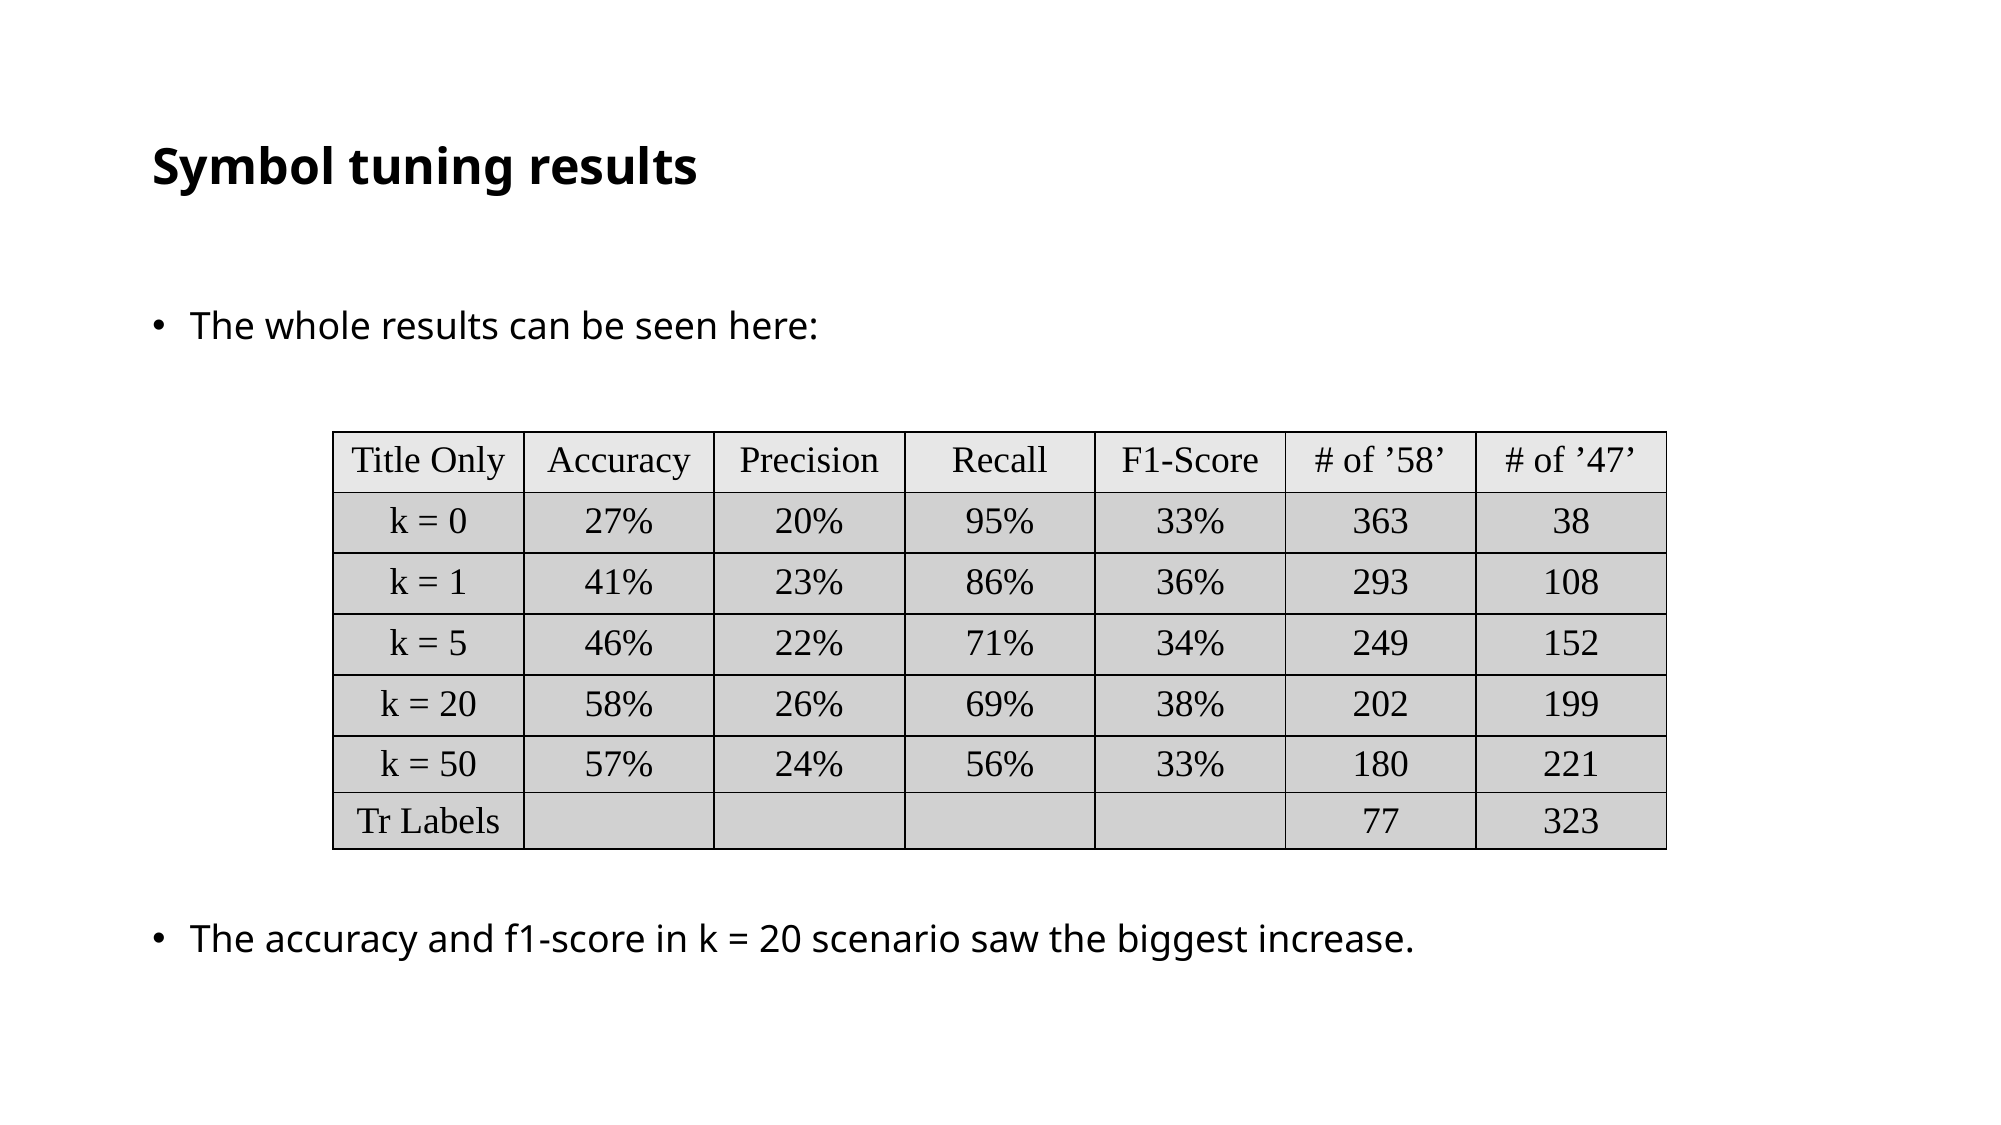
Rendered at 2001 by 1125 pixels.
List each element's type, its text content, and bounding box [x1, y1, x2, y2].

table_header Recall [906, 433, 1094, 492]
table_header Precision [715, 433, 904, 492]
table_cell 36% [1096, 554, 1285, 613]
list The whole results can be seen here: The accuracy and f1-score in k = 20 scenario saw the biggest increase. [137, 299, 1863, 1014]
table_cell 33% [1096, 737, 1285, 792]
table_cell Tr Labels [334, 793, 523, 848]
table_cell 221 [1477, 737, 1666, 792]
table_cell [906, 793, 1094, 848]
table_cell 199 [1477, 676, 1666, 735]
table_cell 46% [525, 615, 713, 674]
table_cell 152 [1477, 615, 1666, 674]
table_cell [715, 793, 904, 848]
table_cell 108 [1477, 554, 1666, 613]
table_cell 249 [1286, 615, 1475, 674]
table_cell [525, 793, 713, 848]
table_cell 77 [1286, 793, 1475, 848]
table_header Title Only [334, 433, 523, 492]
table_cell 38% [1096, 676, 1285, 735]
table_cell k = 20 [334, 676, 523, 735]
table_cell 22% [715, 615, 904, 674]
table_cell 26% [715, 676, 904, 735]
table_cell k = 50 [334, 737, 523, 792]
table_cell 293 [1286, 554, 1475, 613]
table_cell [1096, 793, 1285, 848]
table_cell 58% [525, 676, 713, 735]
table_cell 34% [1096, 615, 1285, 674]
table_cell 69% [906, 676, 1094, 735]
table_cell k = 0 [334, 493, 523, 552]
table_cell 23% [715, 554, 904, 613]
table_cell 95% [906, 493, 1094, 552]
table_header Accuracy [525, 433, 713, 492]
table_header # of ’47’ [1477, 433, 1666, 492]
table_cell 24% [715, 737, 904, 792]
table_cell k = 5 [334, 615, 523, 674]
table_cell 86% [906, 554, 1094, 613]
table_cell 180 [1286, 737, 1475, 792]
table_cell 56% [906, 737, 1094, 792]
table_cell 57% [525, 737, 713, 792]
table_cell 202 [1286, 676, 1475, 735]
title Symbol tuning results [137, 59, 1863, 278]
table_cell 363 [1286, 493, 1475, 552]
table_header F1-Score [1096, 433, 1285, 492]
table_cell 71% [906, 615, 1094, 674]
table_cell 33% [1096, 493, 1285, 552]
table_cell 38 [1477, 493, 1666, 552]
table_cell 41% [525, 554, 713, 613]
table_cell 27% [525, 493, 713, 552]
table_cell 20% [715, 493, 904, 552]
table_cell 323 [1477, 793, 1666, 848]
table_cell k = 1 [334, 554, 523, 613]
table_header # of ’58’ [1286, 433, 1475, 492]
